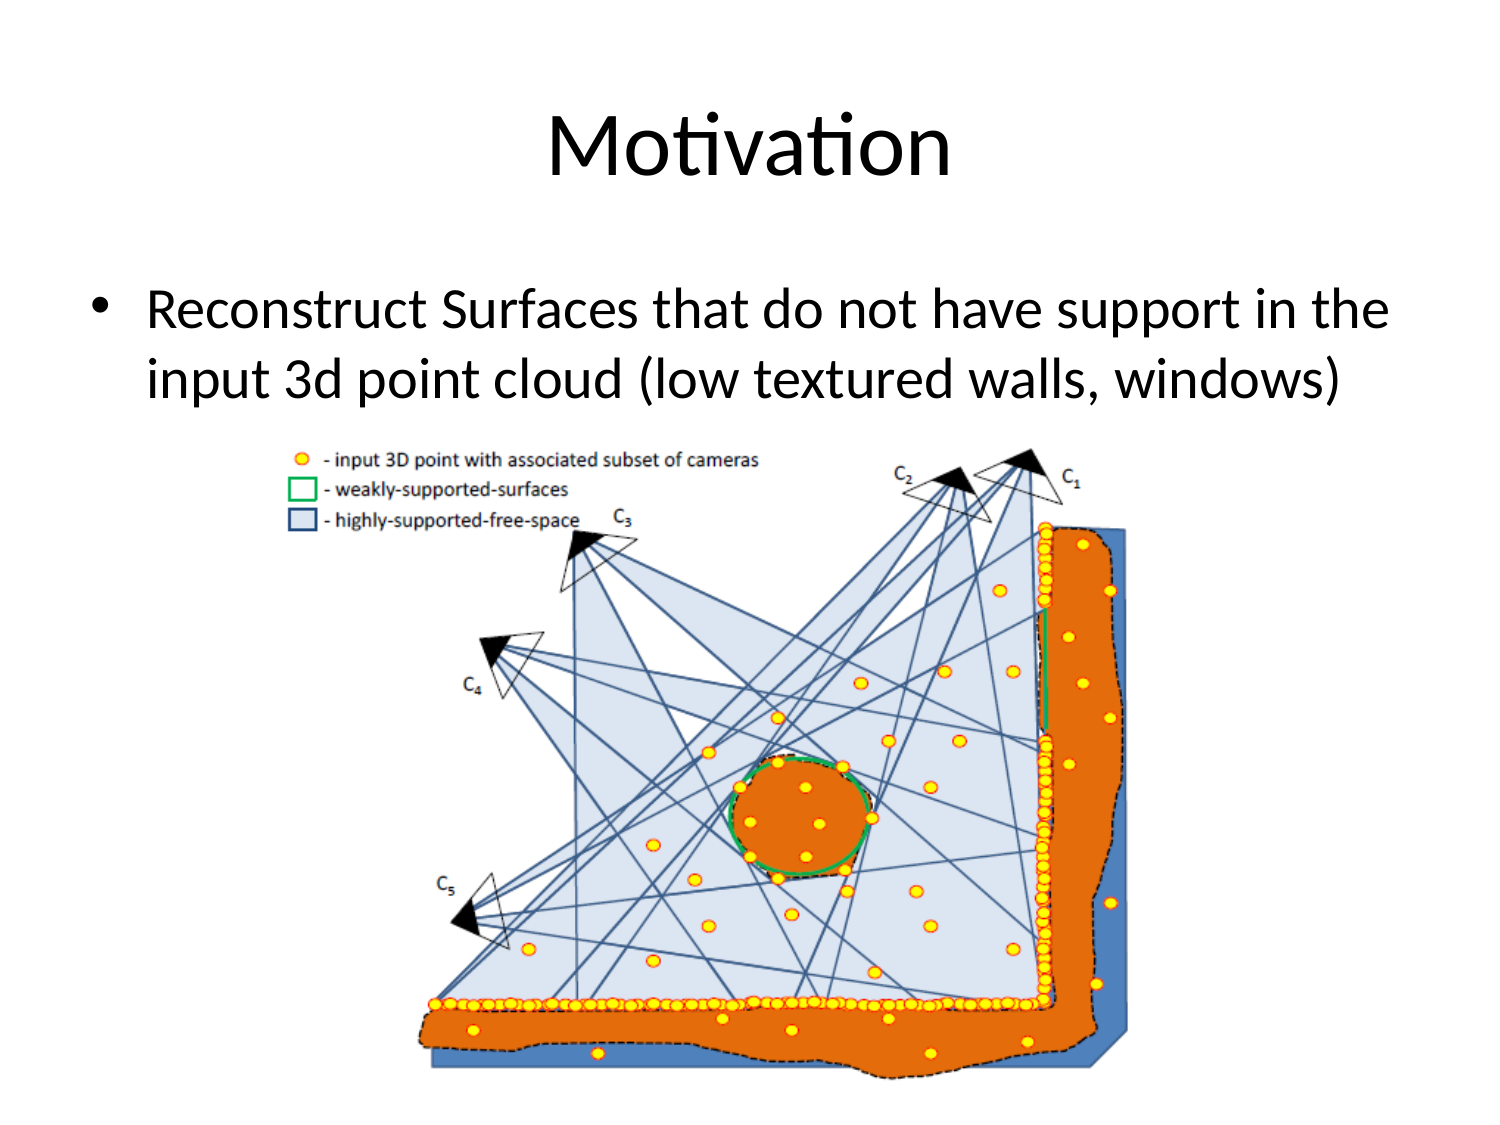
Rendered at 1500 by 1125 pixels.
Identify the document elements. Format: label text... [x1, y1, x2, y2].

list Reconstruct Surfaces that do not have support in the input 3d point cloud (low textured walls, windows) [75, 262, 1425, 1005]
title Motivation [75, 45, 1425, 233]
picture [274, 412, 1176, 1098]
